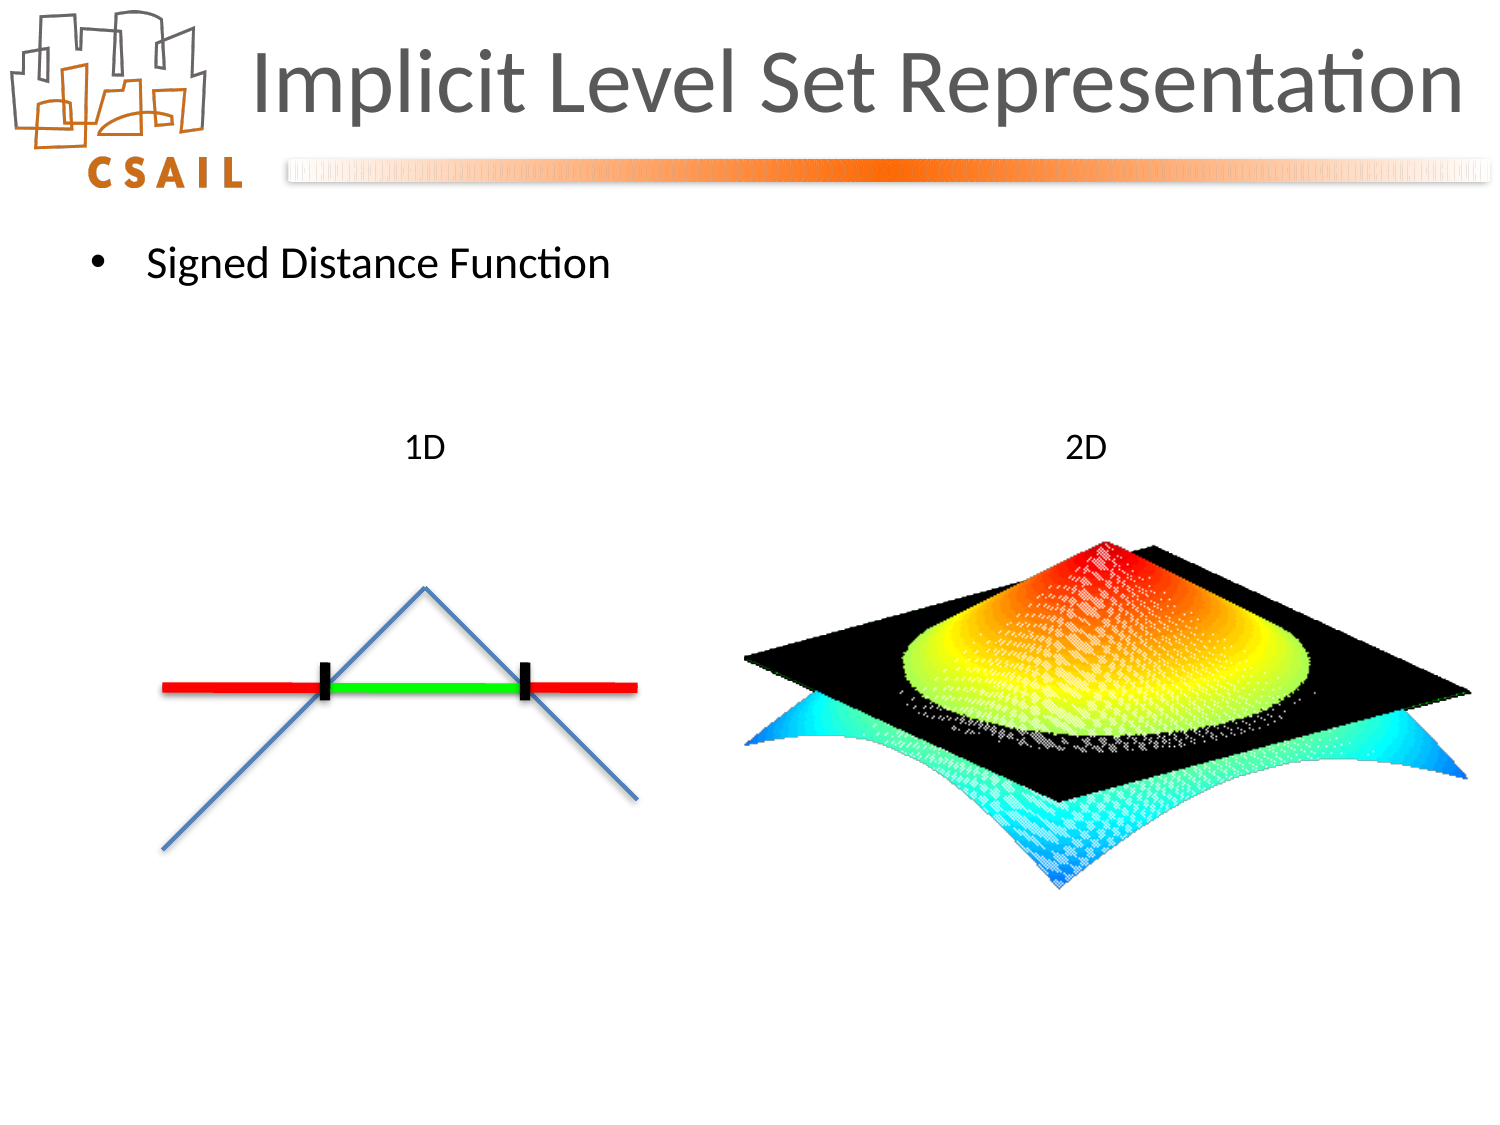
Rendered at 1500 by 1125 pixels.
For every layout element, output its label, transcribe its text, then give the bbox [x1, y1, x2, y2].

text_box 1D [389, 414, 461, 475]
list Signed Distance Function [75, 225, 1425, 1005]
title Implicit Level Set Representation [208, 4, 1483, 147]
text_box 2D [1050, 414, 1123, 459]
picture [698, 462, 1483, 914]
picture [10, 10, 242, 188]
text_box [324, 662, 526, 701]
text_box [162, 587, 638, 687]
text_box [162, 692, 638, 851]
